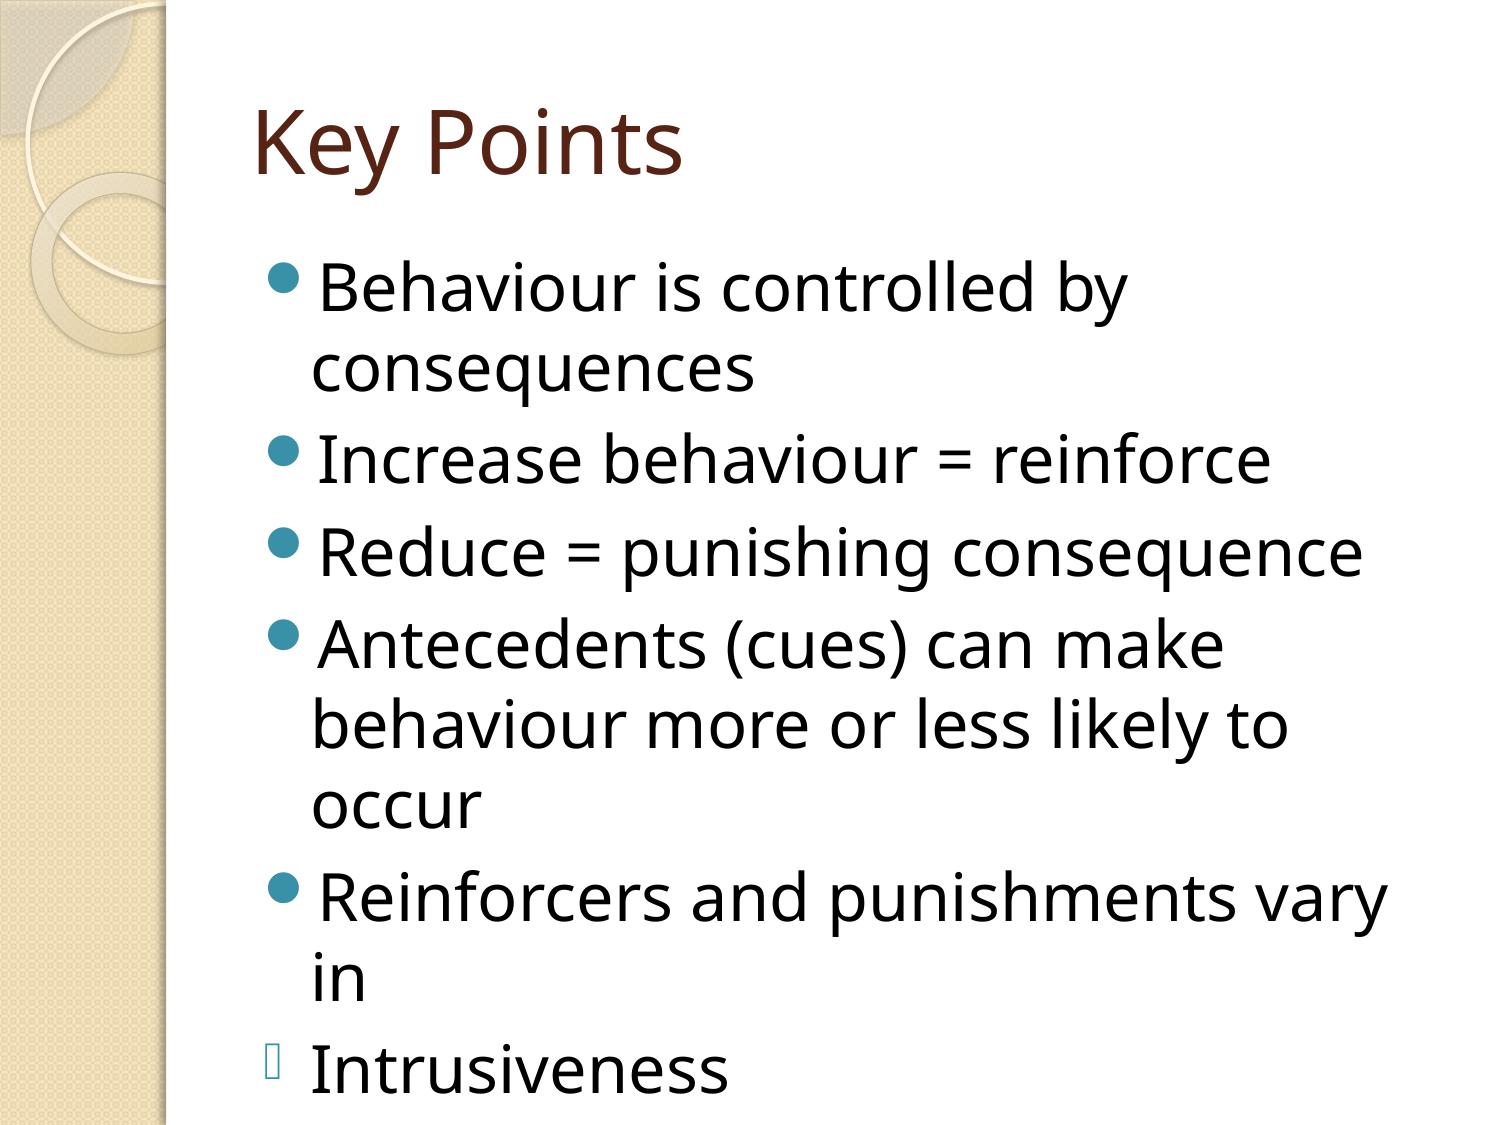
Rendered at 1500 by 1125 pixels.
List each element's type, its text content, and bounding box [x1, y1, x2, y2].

list Behaviour is controlled by consequences Increase behaviour = reinforce Reduce = punishing consequence Antecedents (cues) can make behaviour more or less likely to occur Reinforcers and punishments vary in Intrusiveness Restrictiveness [235, 237, 1466, 1025]
title Key Points [235, 45, 1466, 233]
